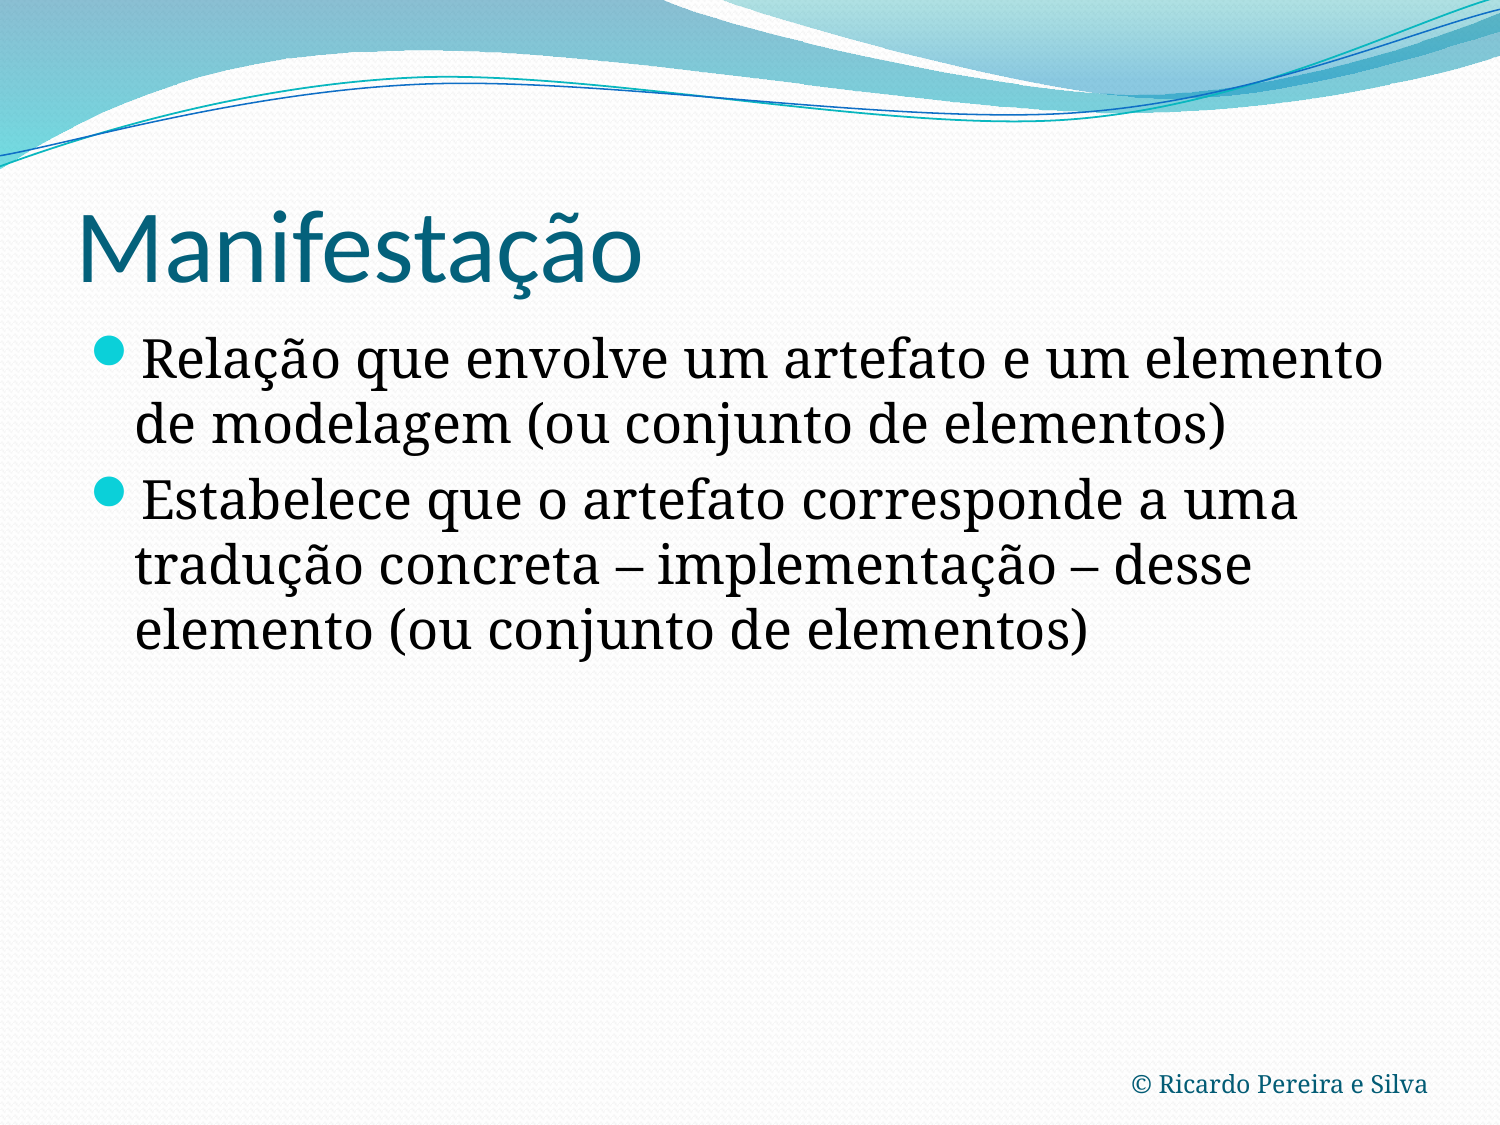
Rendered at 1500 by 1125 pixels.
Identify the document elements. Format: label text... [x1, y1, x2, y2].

list Relação que envolve um artefato e um elemento de modelagem (ou conjunto de elementos) Estabelece que o artefato corresponde a uma tradução concreta – implementação – desse elemento (ou conjunto de elementos) [75, 317, 1425, 1038]
title Manifestação [75, 115, 1425, 303]
footer © Ricardo Pereira e Silva [1101, 1042, 1429, 1103]
